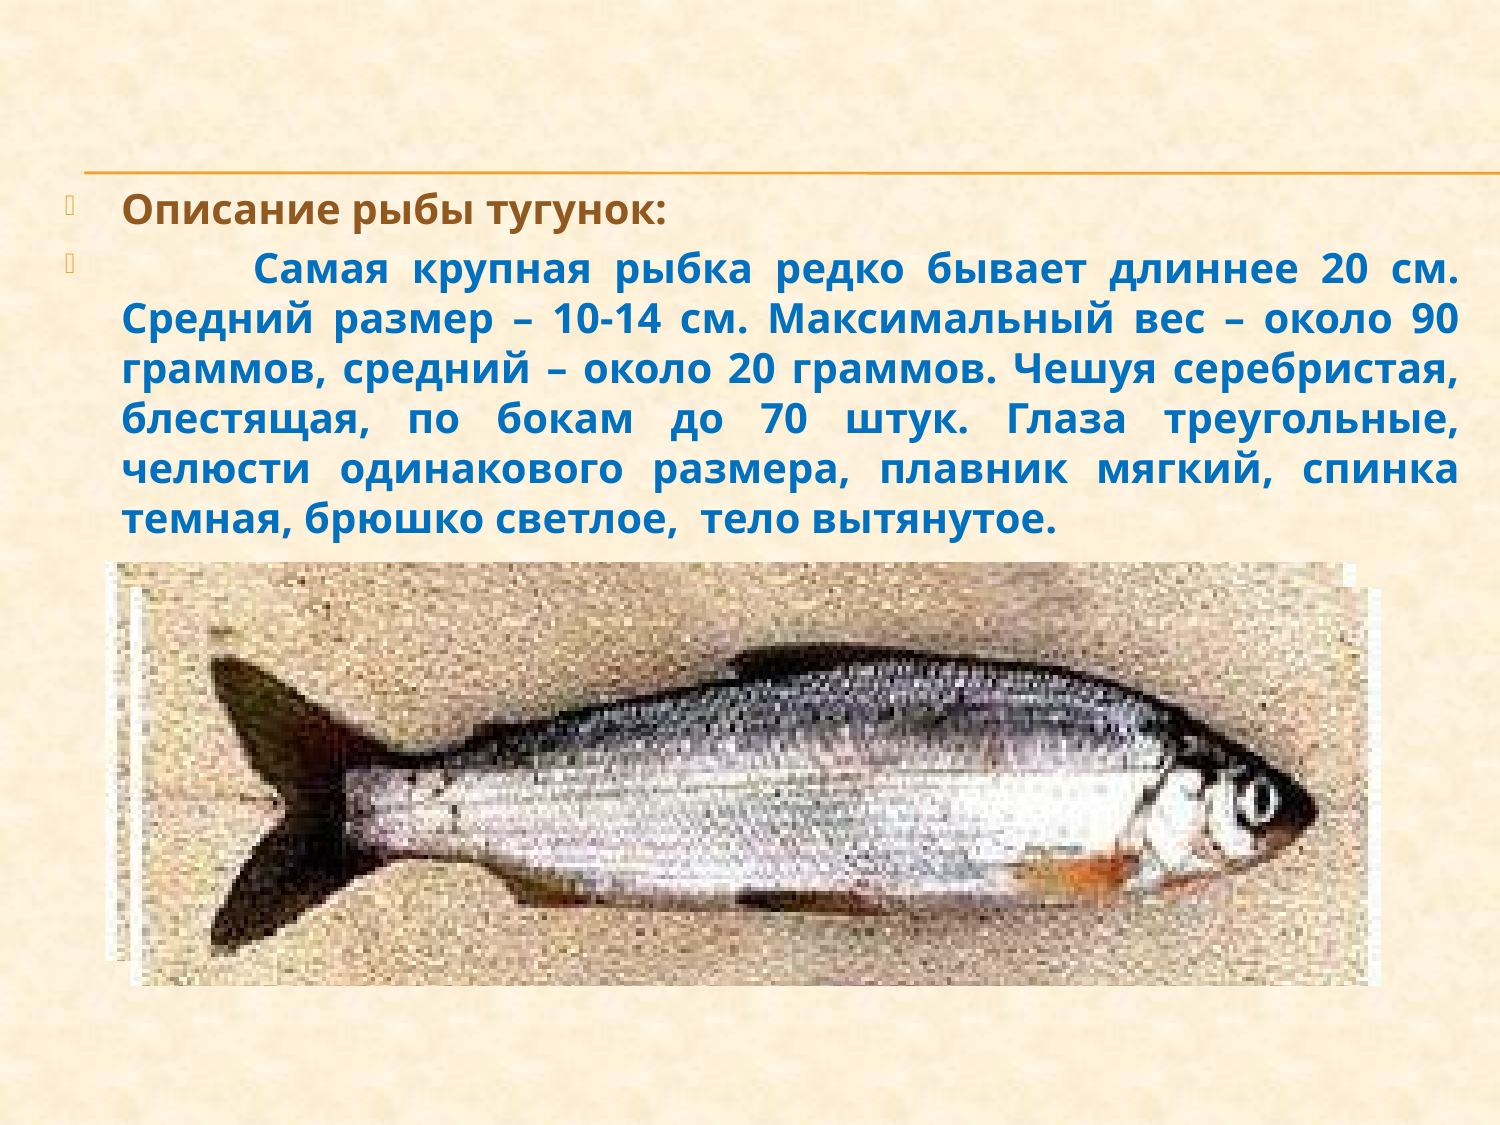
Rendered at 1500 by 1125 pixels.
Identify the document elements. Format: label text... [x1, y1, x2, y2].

picture [105, 562, 1382, 987]
picture [0, 0, 1500, 1125]
list Описание рыбы тугунок: Самая крупная рыбка редко бывает длиннее 20 см. Средний размер – 10-14 см. Максимальный вес – около 90 граммов, средний – около 20 граммов. Чешуя серебристая, блестящая, по бокам до 70 штук. Глаза треугольные, челюсти одинакового размера, плавник мягкий, спинка темная, брюшко светлое, тело вытянутое. [50, 175, 1475, 998]
